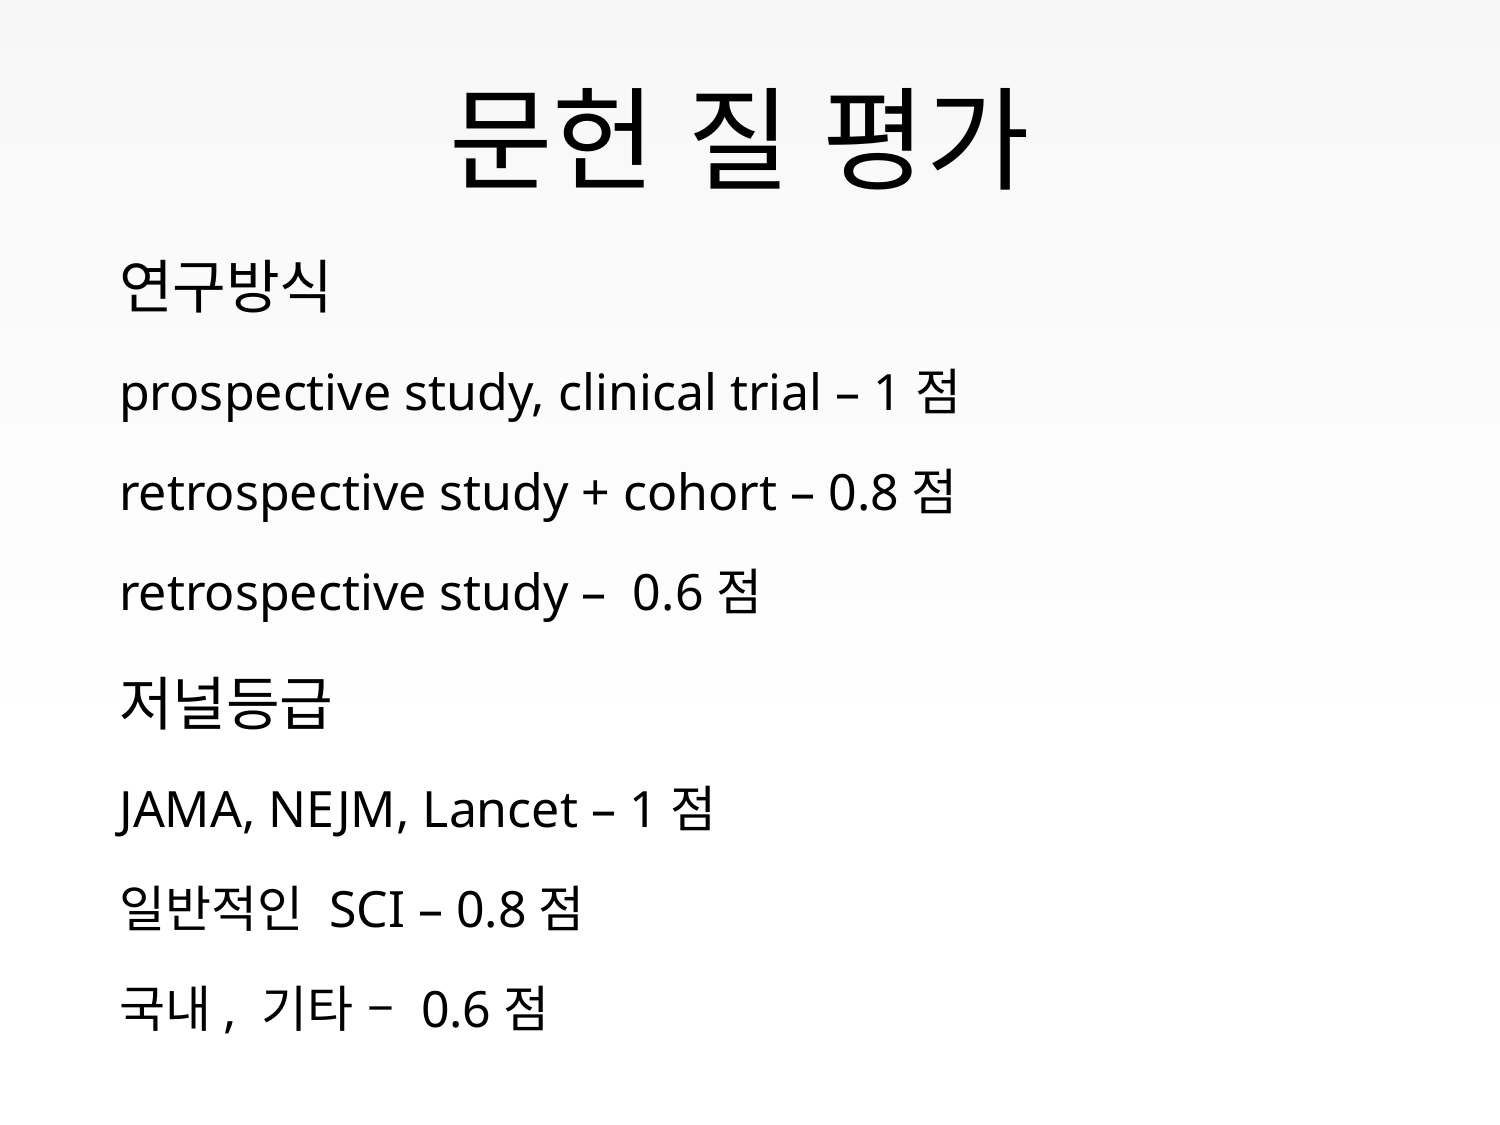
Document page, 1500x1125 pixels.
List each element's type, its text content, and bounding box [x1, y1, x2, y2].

title 문헌 질 평가 [64, 42, 1415, 231]
list 연구방식 prospective study, clinical trial – 1점 retrospective study + cohort – 0.8점 retrospective study – 0.6점 저널등급 JAMA, NEJM, Lancet – 1점 일반적인 SCI – 0.8점 국내, 기타 – 0.6점 [29, 208, 1380, 1083]
